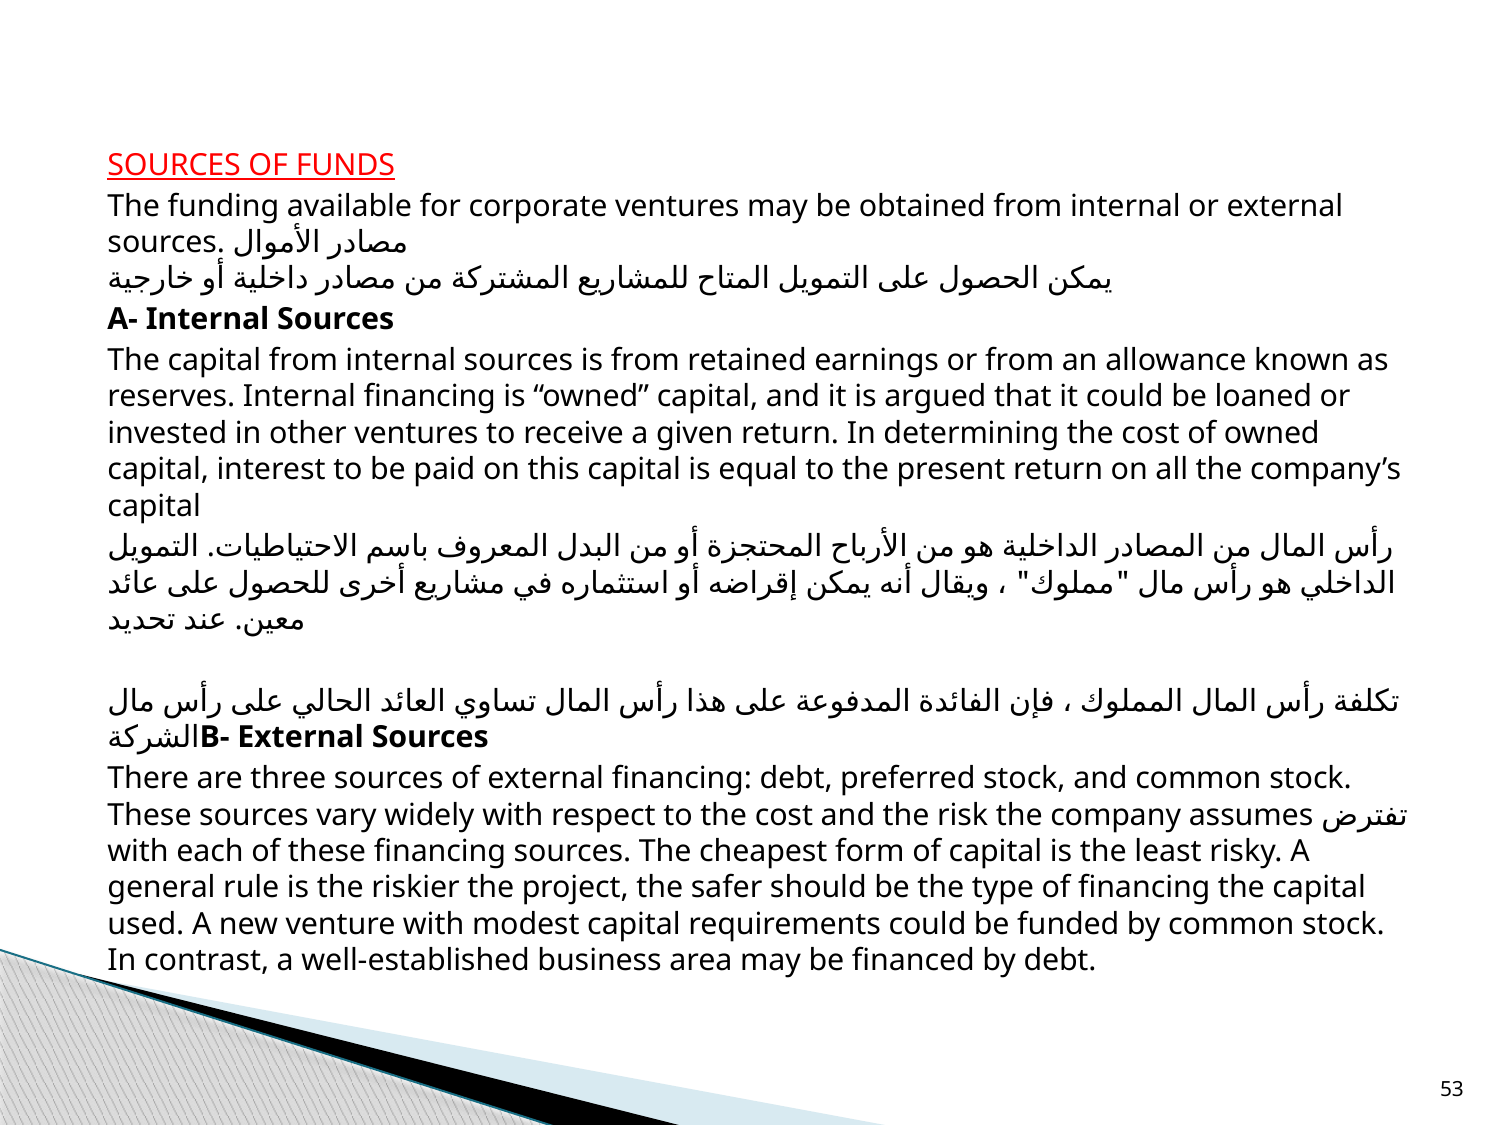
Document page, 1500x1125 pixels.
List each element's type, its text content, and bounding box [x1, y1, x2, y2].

slide_number 53 [1418, 1051, 1479, 1112]
list SOURCES OF FUNDS The funding available for corporate ventures may be obtained from internal or external sources. مصادر الأموال يمكن الحصول على التمويل المتاح للمشاريع المشتركة من مصادر داخلية أو خارجية A- Internal Sources The capital from internal sources is from retained earnings or from an allowance known as reserves. Internal financing is “owned” capital, and it is argued that it could be loaned or invested in other ventures to receive a given return. In determining the cost of owned capital, interest to be paid on this capital is equal to the present return on all the company’s capital رأس المال من المصادر الداخلية هو من الأرباح المحتجزة أو من البدل المعروف باسم الاحتياطيات. التمويل الداخلي هو رأس مال "مملوك" ، ويقال أنه يمكن إقراضه أو استثماره في مشاريع أخرى للحصول على عائد معين. عند تحديد تكلفة رأس المال المملوك ، فإن الفائدة المدفوعة على هذا رأس المال تساوي العائد الحالي على رأس مال الشركةB- External Sources There are three sources of external financing: debt, preferred stock, and common stock. These sources vary widely with respect to the cost and the risk the company assumes تفترض with each of these financing sources. The cheapest form of capital is the least risky. A general rule is the riskier the project, the safer should be the type of financing the capital used. A new venture with modest capital requirements could be funded by common stock. In contrast, a well-established business area may be financed by debt. [75, 137, 1425, 986]
